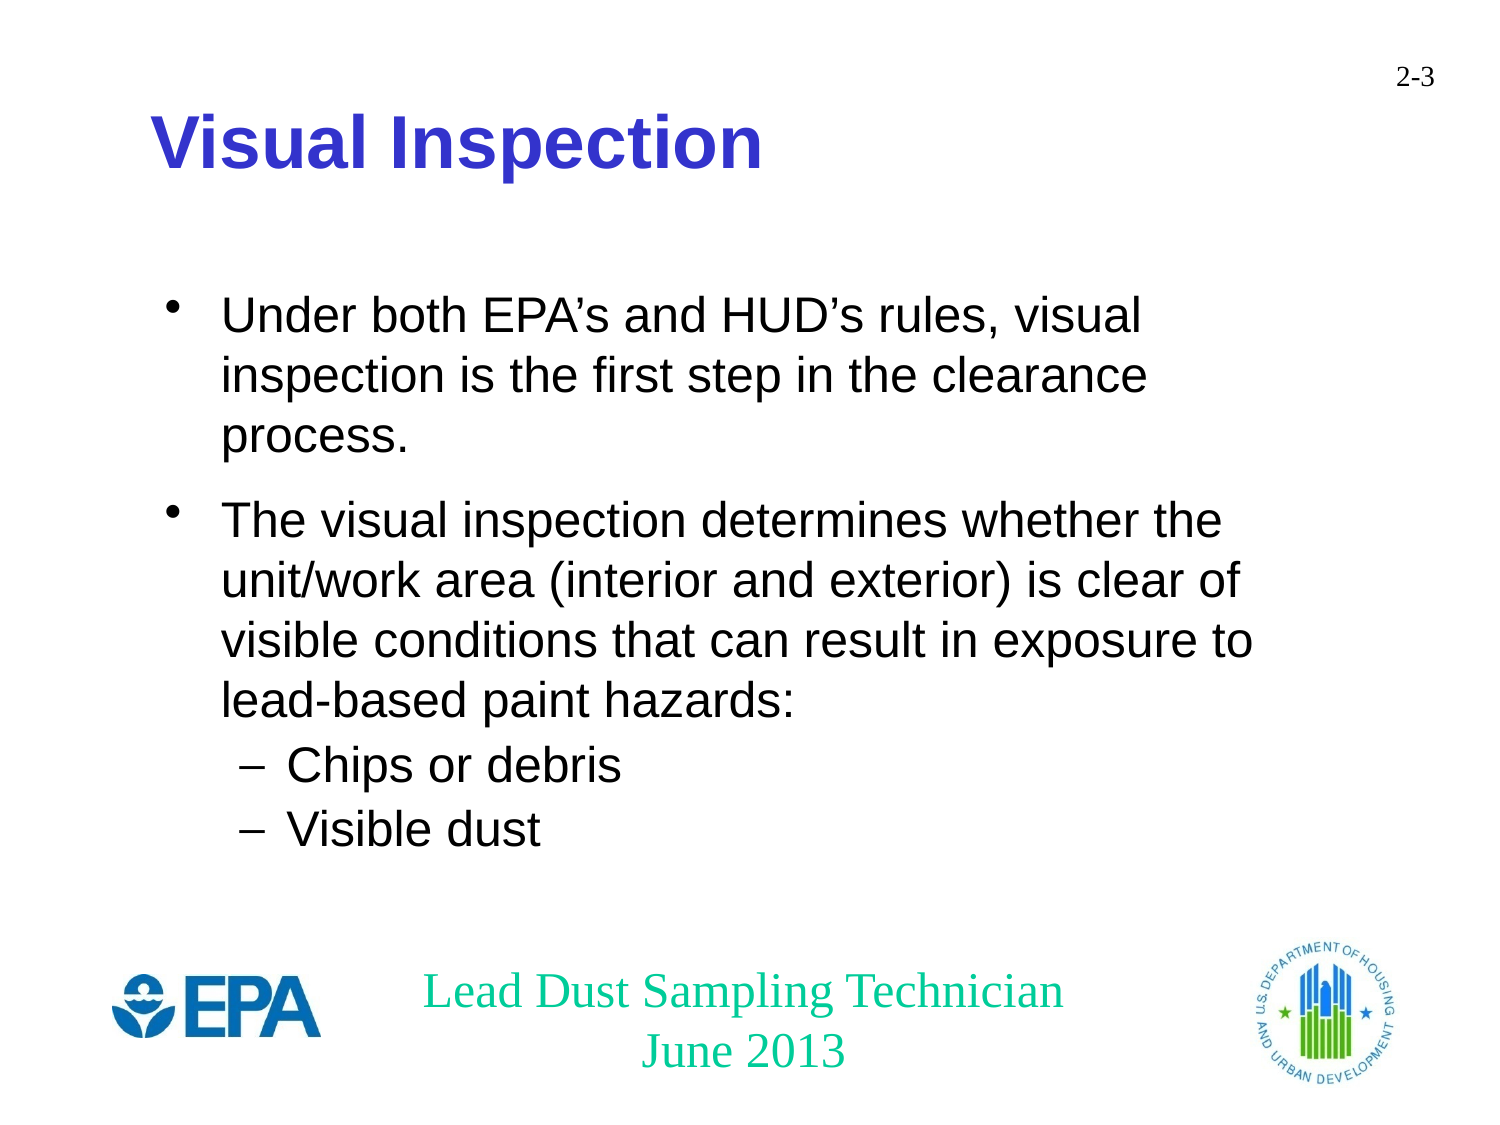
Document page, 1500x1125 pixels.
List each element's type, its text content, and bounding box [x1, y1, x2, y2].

picture [1250, 937, 1400, 1088]
title Visual Inspection [135, 44, 1486, 233]
picture [112, 974, 321, 1038]
list Under both EPA’s and HUD’s rules, visual inspection is the first step in the clearance process. The visual inspection determines whether the unit/work area (interior and exterior) is clear of visible conditions that can result in exposure to lead-based paint hazards: Chips or debris Visible dust [149, 275, 1341, 876]
